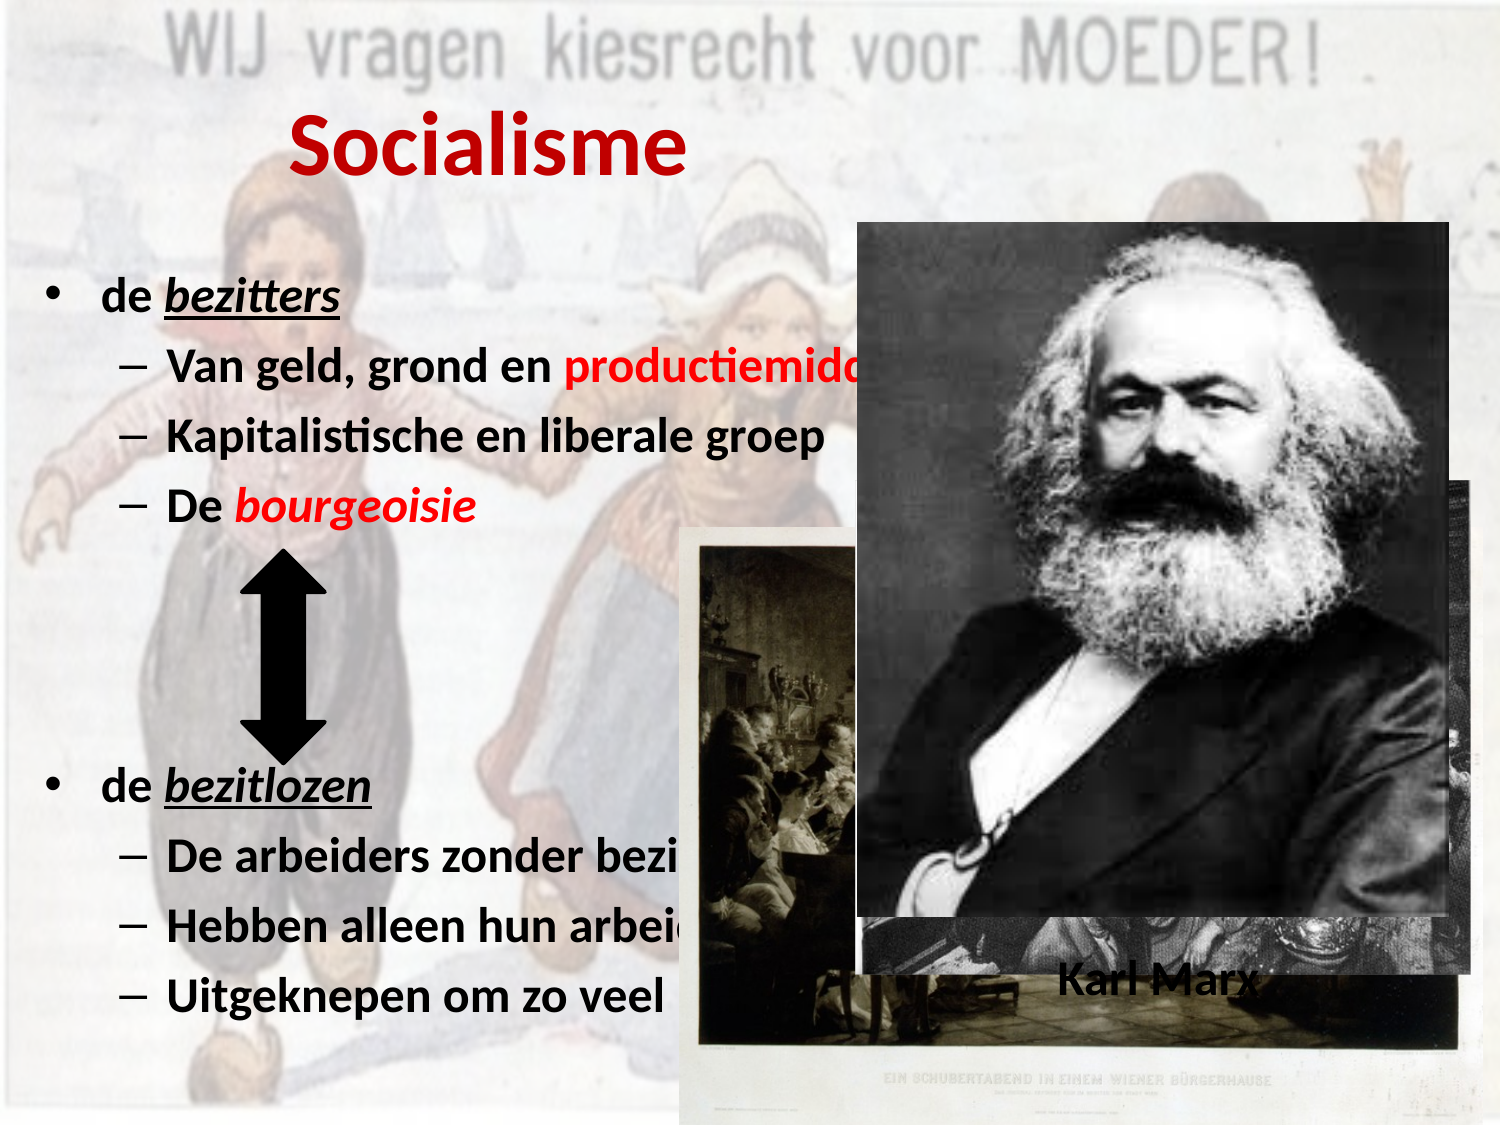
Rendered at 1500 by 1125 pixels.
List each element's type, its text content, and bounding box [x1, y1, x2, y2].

list de bezitters Van geld, grond en productiemiddelen Kapitalistische en liberale groep De bourgeoisie de bezitlozen De arbeiders zonder bezit Hebben alleen hun arbeid Uitgeknepen om zo veel mogelijk winst te maken [29, 255, 852, 1087]
title Socialisme [75, 45, 904, 233]
text_box [240, 548, 327, 766]
picture [678, 222, 1484, 1125]
